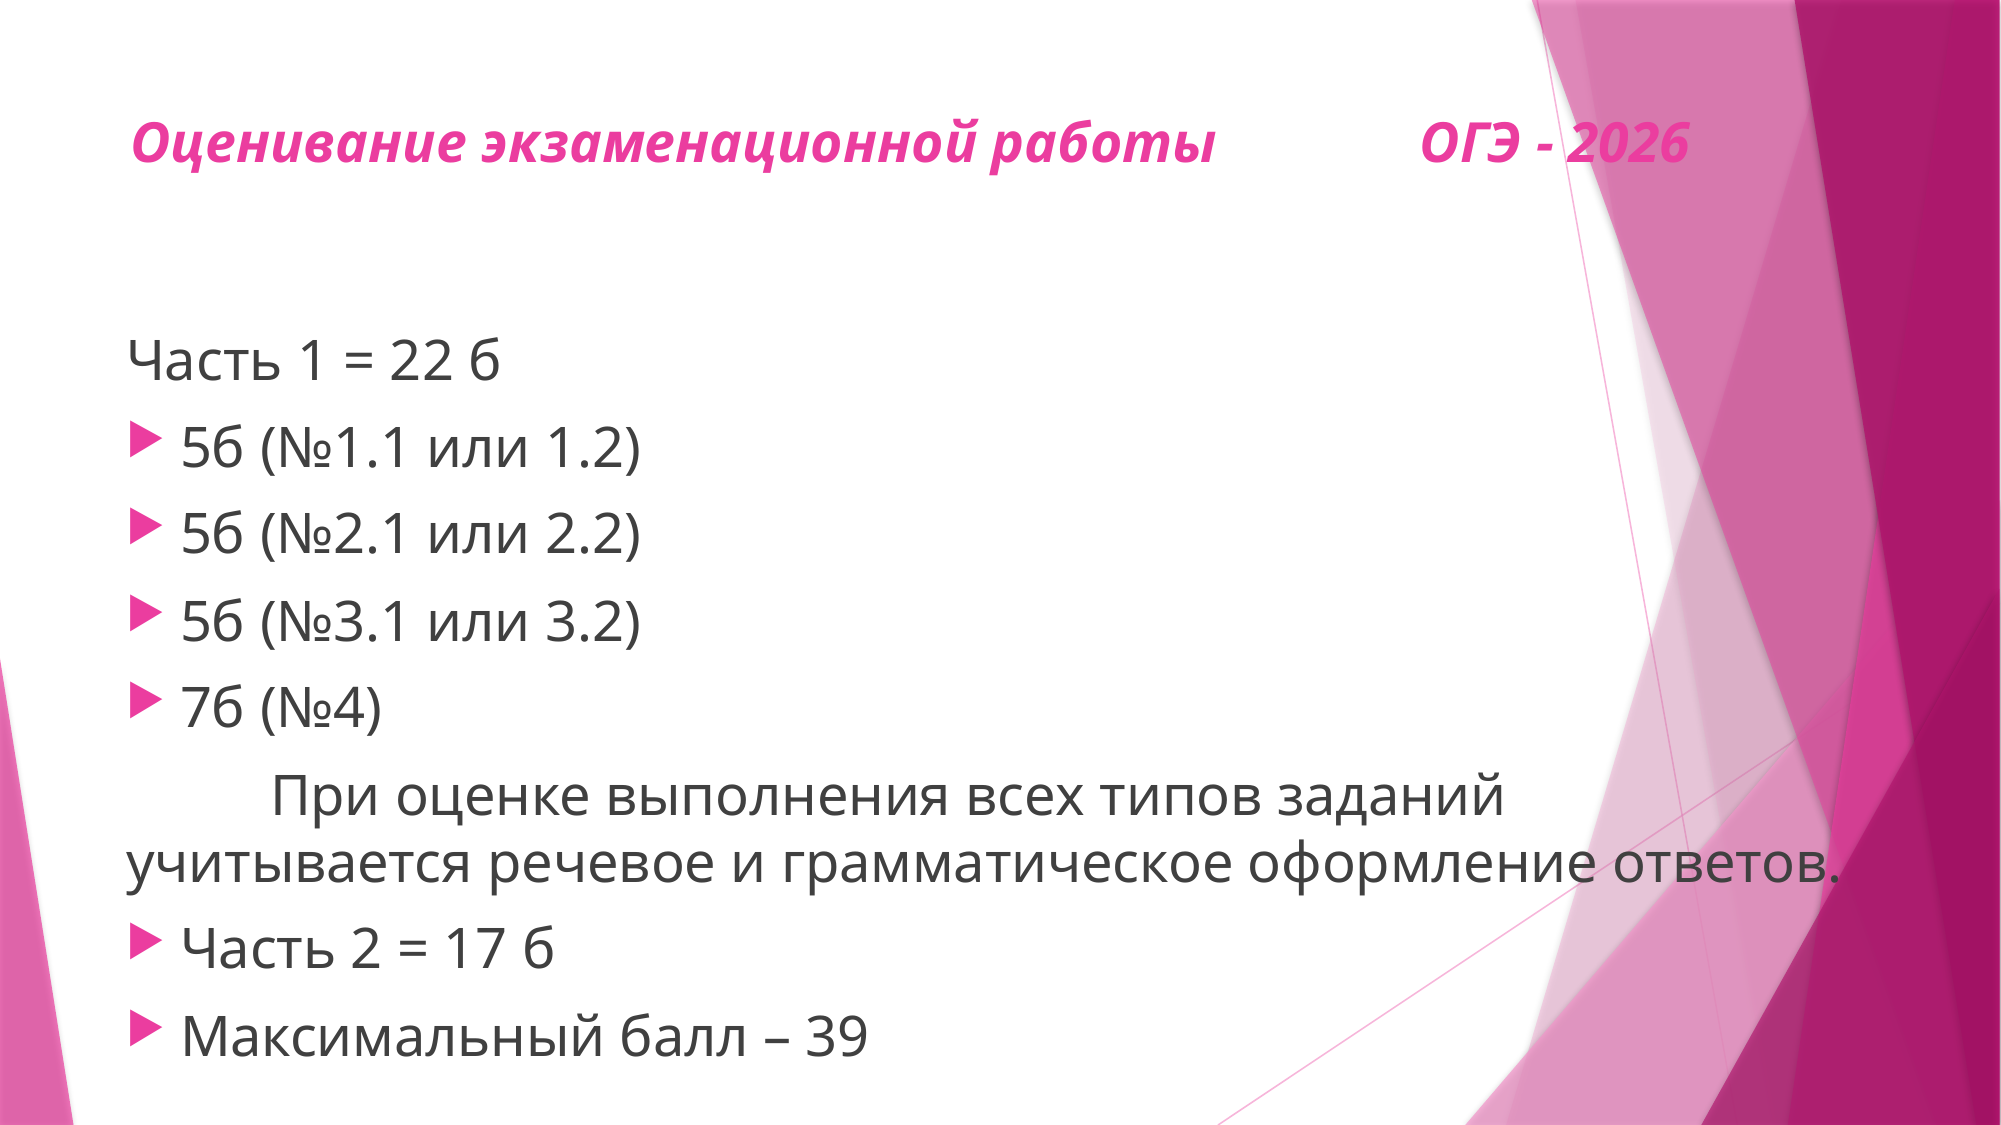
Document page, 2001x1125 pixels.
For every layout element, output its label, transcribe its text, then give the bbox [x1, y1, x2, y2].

title Оценивание экзаменационной работы ОГЭ - 2026 [111, 99, 1728, 316]
list Часть 1 = 22 б 5б (№1.1 или 1.2) 5б (№2.1 или 2.2) 5б (№3.1 или 3.2) 7б (№4) При оценке выполнения всех типов заданий учитывается речевое и грамматическое оформление ответов. Часть 2 = 17 б Максимальный балл – 39 [111, 316, 1861, 1125]
